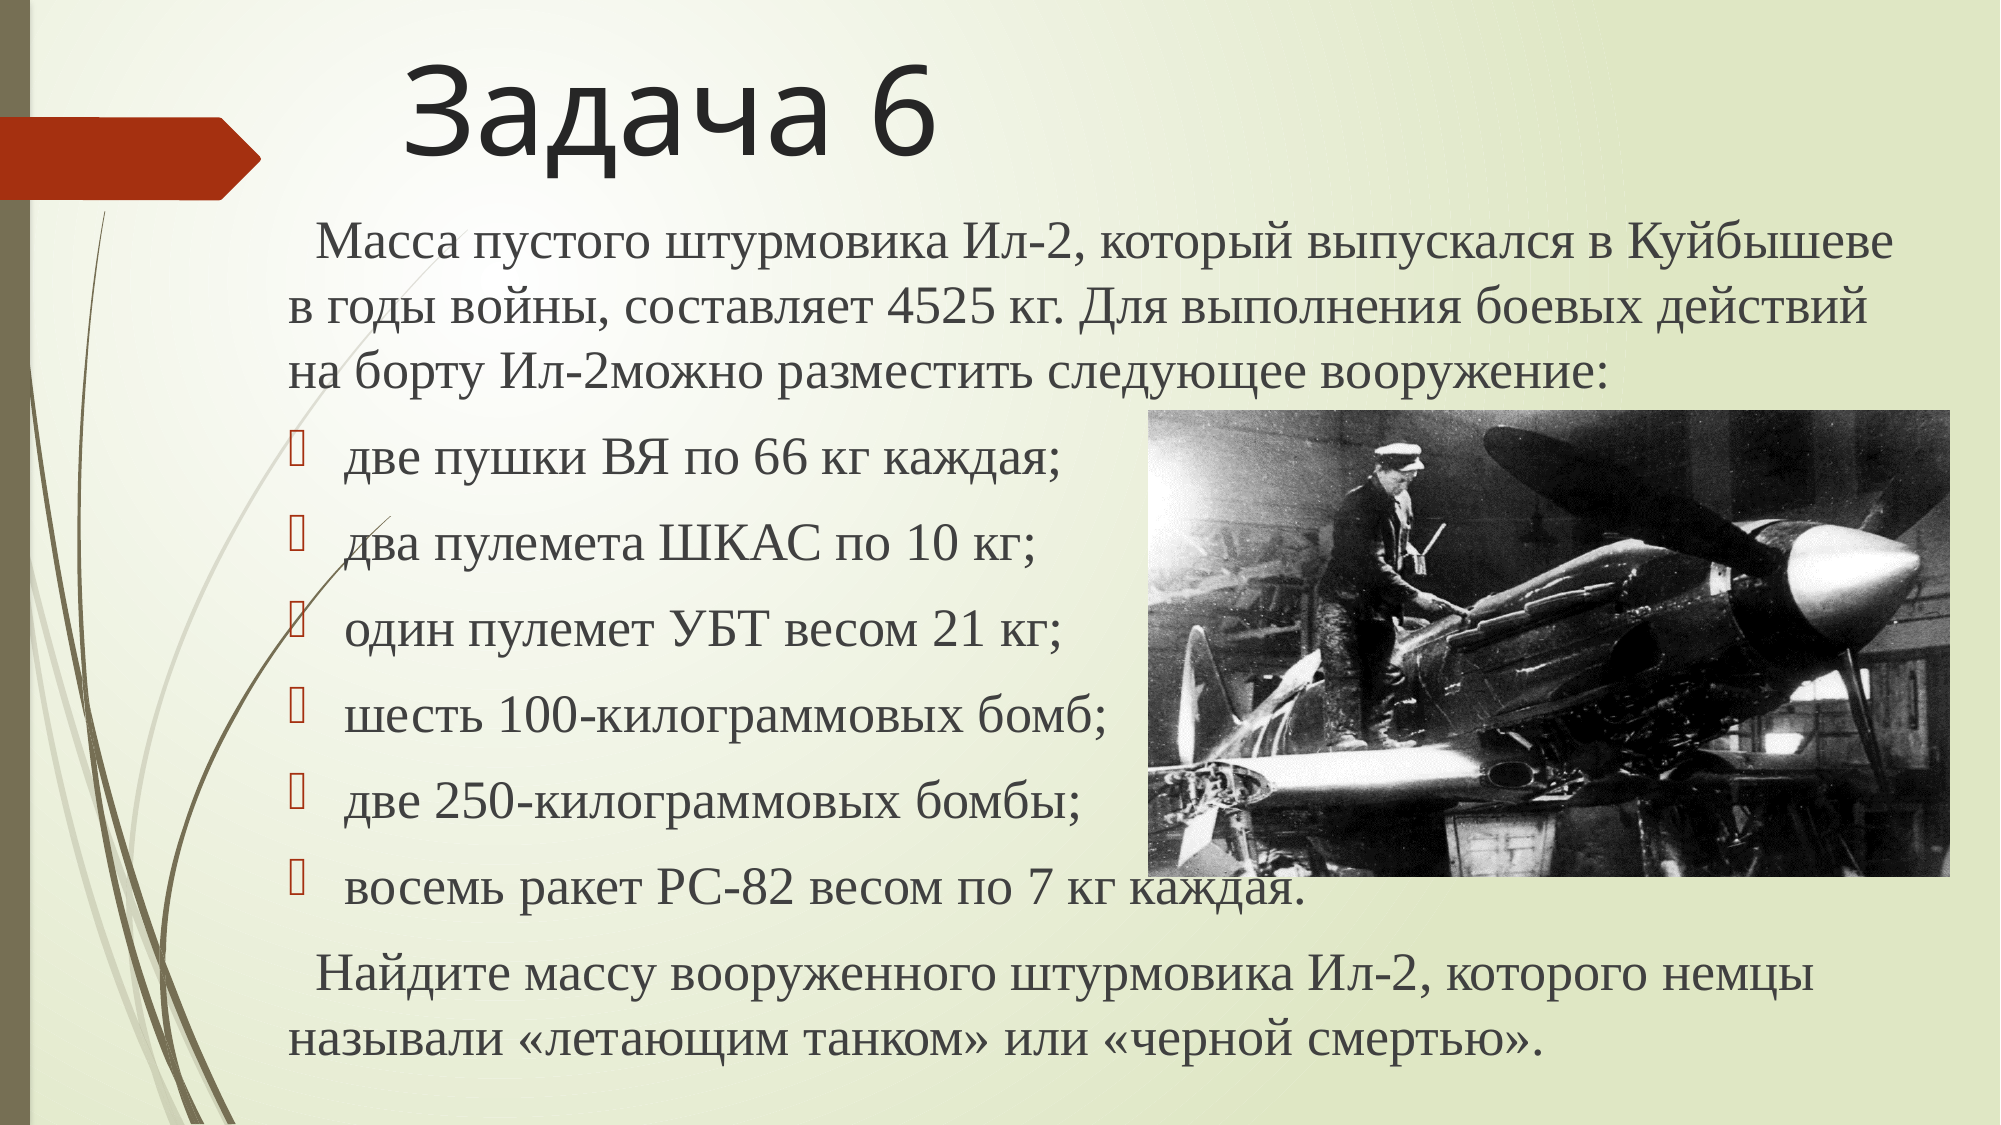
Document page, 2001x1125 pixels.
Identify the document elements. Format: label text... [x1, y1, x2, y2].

title Задача 6 [387, 22, 1888, 197]
picture [1148, 409, 1951, 877]
list Масса пустого штурмовика Ил-2, который выпускался в Куйбышеве в годы войны, составляет 4525 кг. Для выполнения боевых действий на борту Ил-2можно разместить следующее вооружение: две пушки ВЯ по 66 кг каждая; два пулемета ШКАС по 10 кг; один пулемет УБТ весом 21 кг; шесть 100-килограммовых бомб; две 250-килограммовых бомбы; восемь ракет РС-82 весом по 7 кг каждая. Найдите массу вооруженного штурмовика Ил-2, которого немцы называли «летающим танком» или «черной смертью». [273, 197, 1950, 1125]
